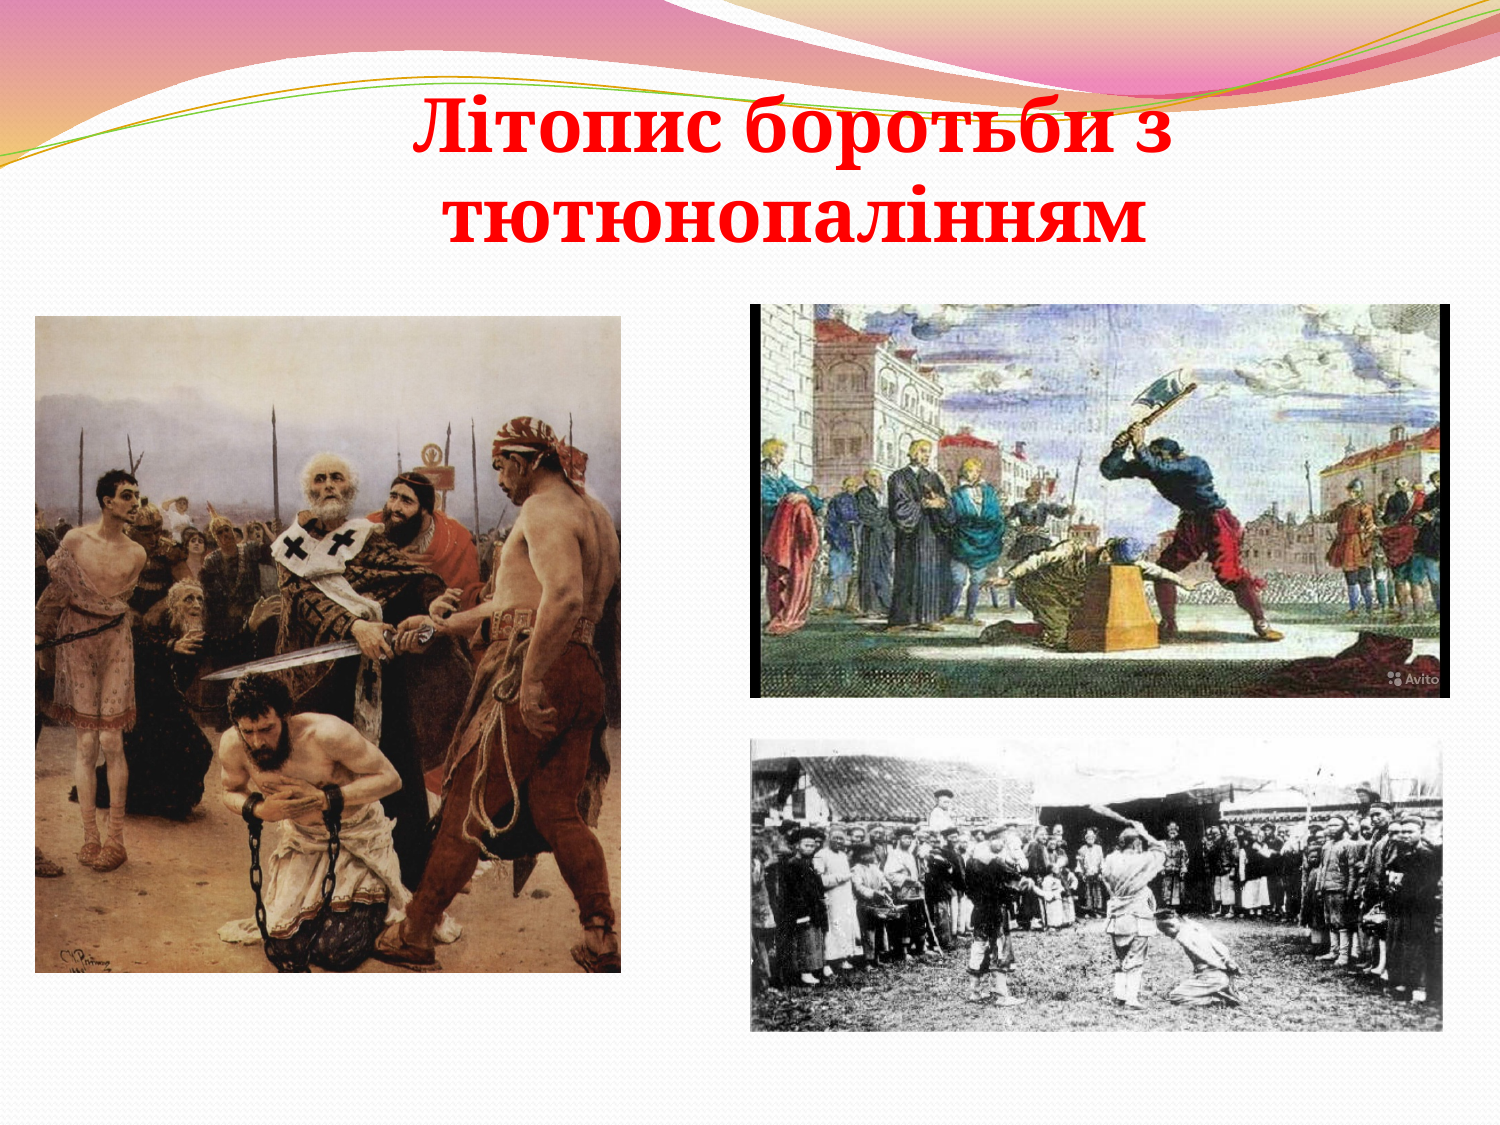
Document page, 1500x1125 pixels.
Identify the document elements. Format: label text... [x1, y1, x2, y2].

text_box Літопис боротьби з тютюнопалінням [281, 70, 1308, 265]
picture [749, 737, 1443, 1033]
picture [749, 304, 1450, 699]
picture [34, 316, 622, 973]
